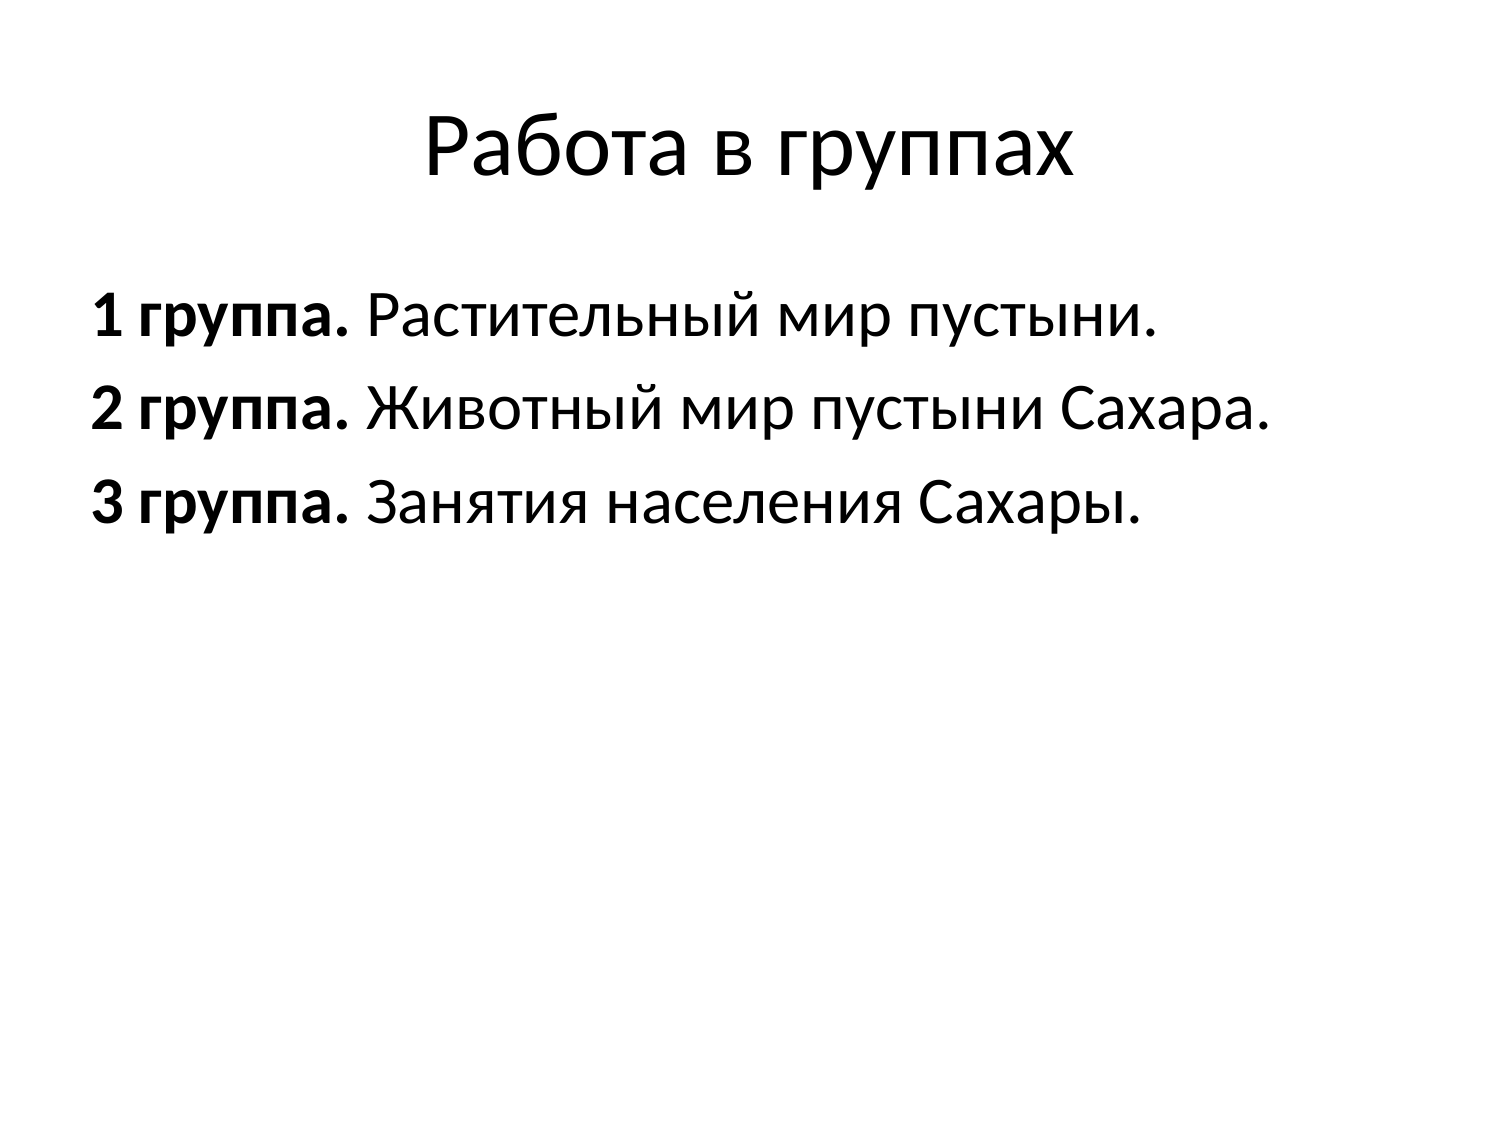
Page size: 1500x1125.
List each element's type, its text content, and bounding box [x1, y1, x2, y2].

list 1 группа. Растительный мир пустыни. 2 группа. Животный мир пустыни Сахара. 3 группа. Занятия населения Сахары. [75, 262, 1425, 1005]
title Работа в группах [75, 45, 1425, 233]
